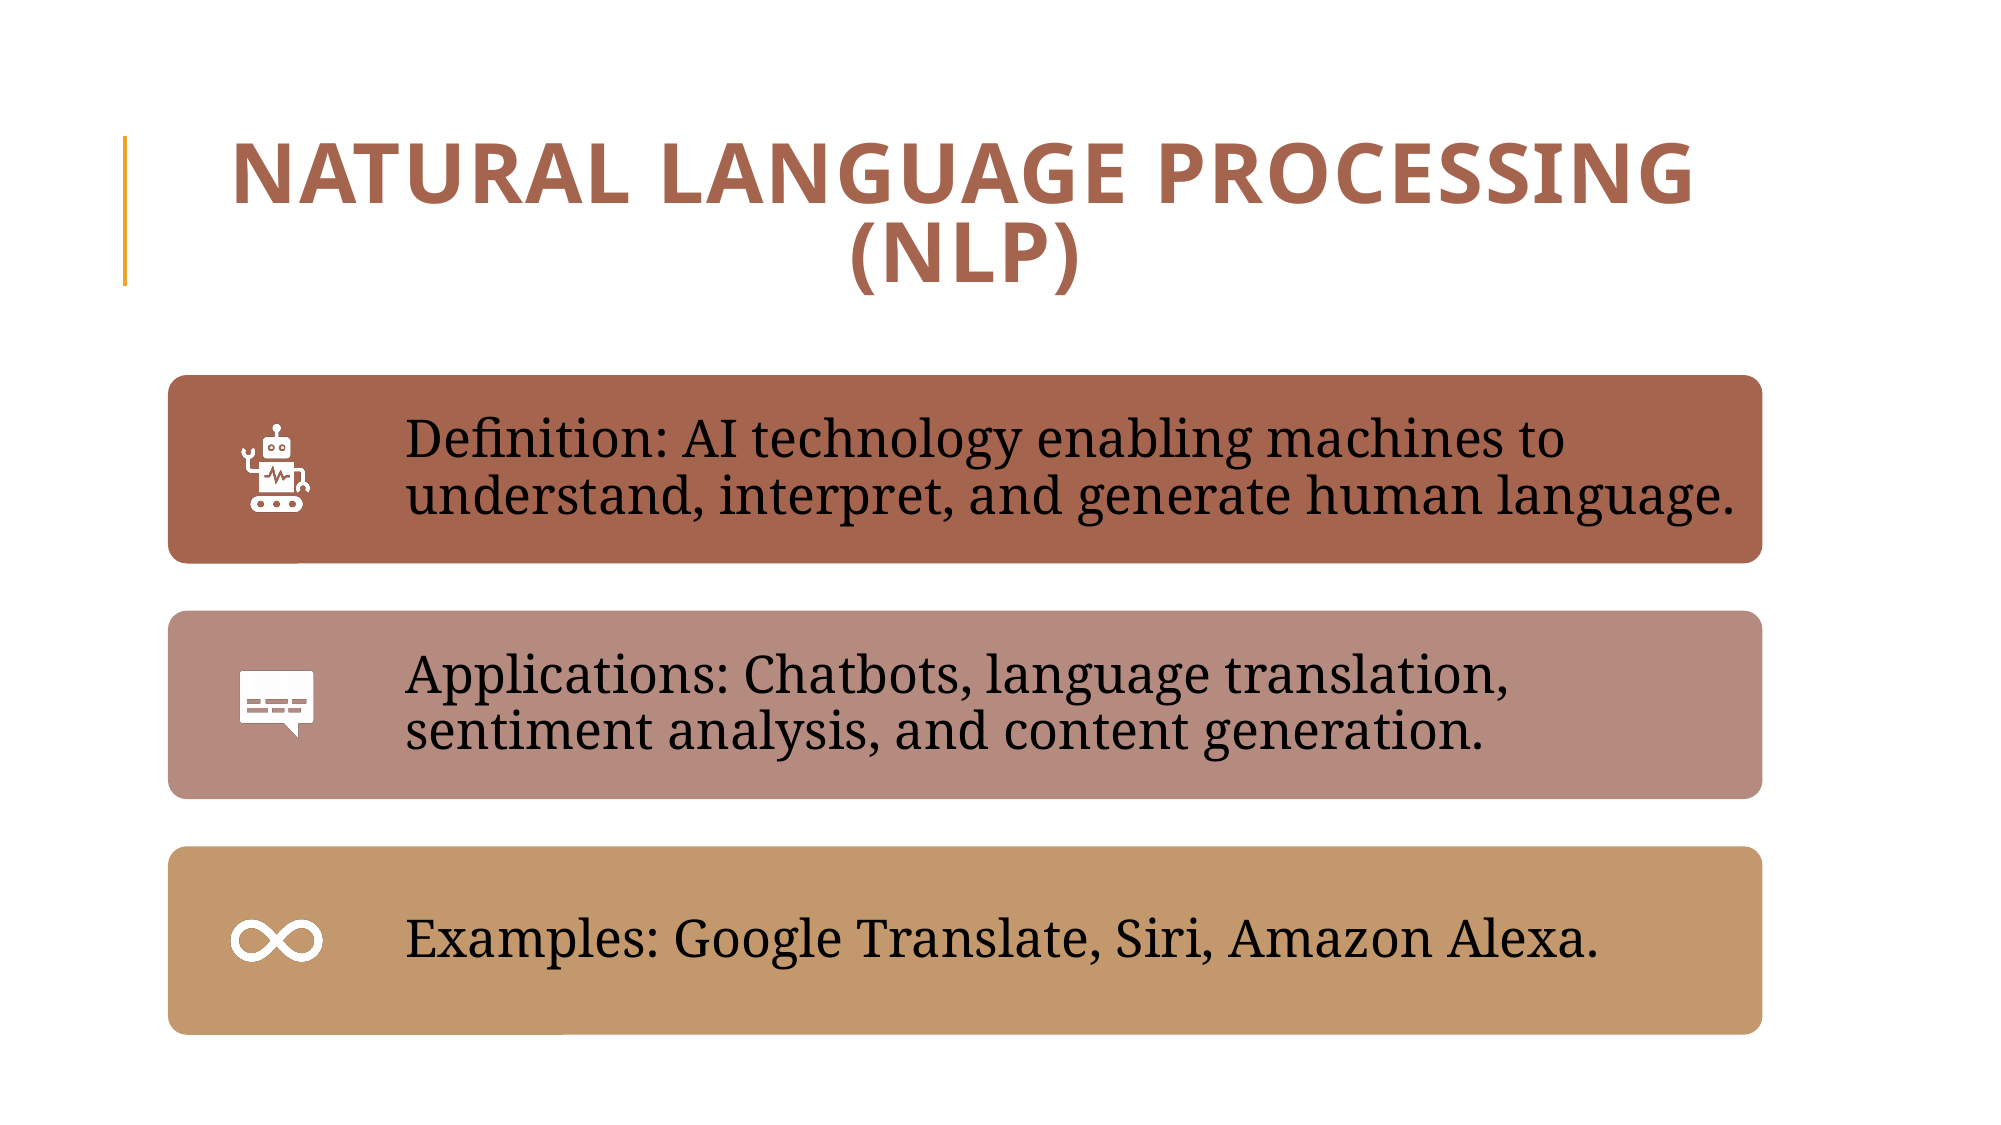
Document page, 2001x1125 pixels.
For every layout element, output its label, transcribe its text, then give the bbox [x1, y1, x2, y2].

title Natural Language Processing (NLP) [168, 96, 1763, 342]
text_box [167, 374, 1763, 1036]
